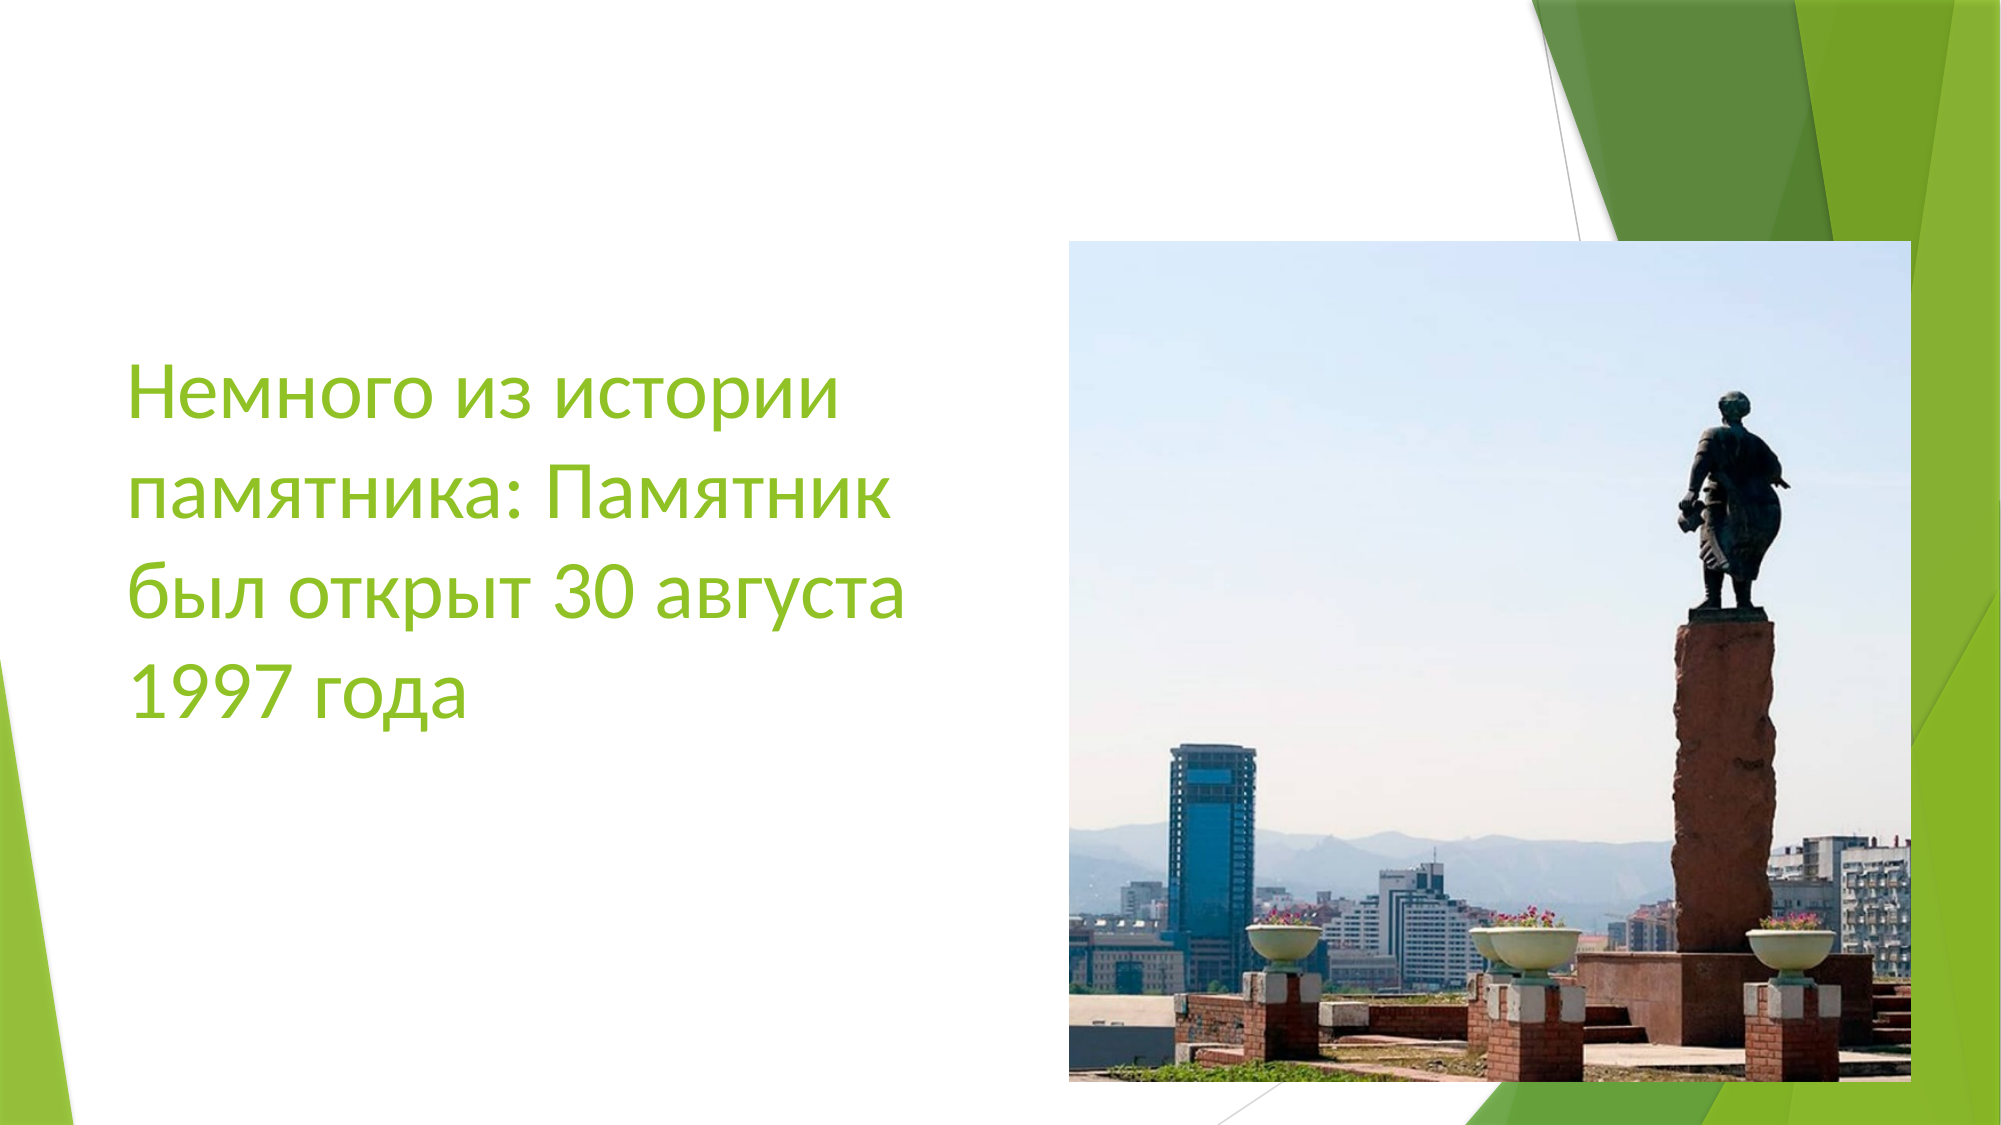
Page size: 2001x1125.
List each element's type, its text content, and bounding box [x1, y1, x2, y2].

title Немного из истории памятника: Памятник был открыт 30 августа 1997 года [111, 307, 952, 743]
picture [1068, 240, 1911, 1083]
